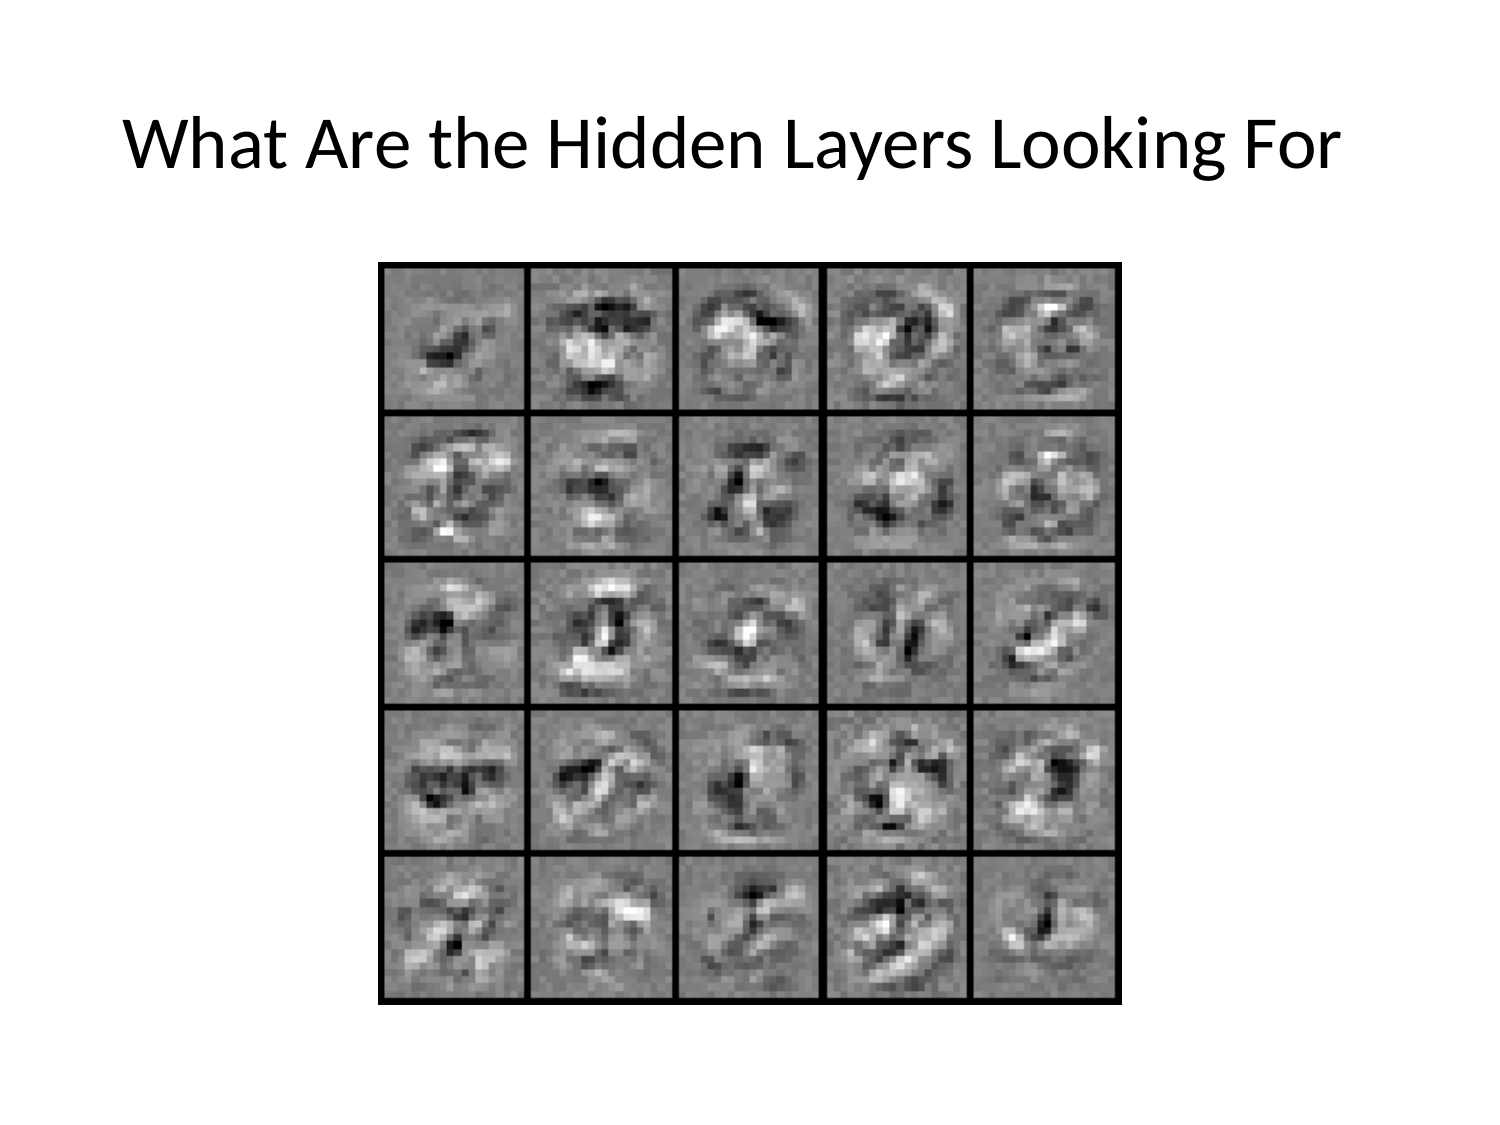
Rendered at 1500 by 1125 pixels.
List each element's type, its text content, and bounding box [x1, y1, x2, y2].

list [74, 262, 1426, 1006]
title What Are the Hidden Layers Looking For [75, 45, 1425, 233]
